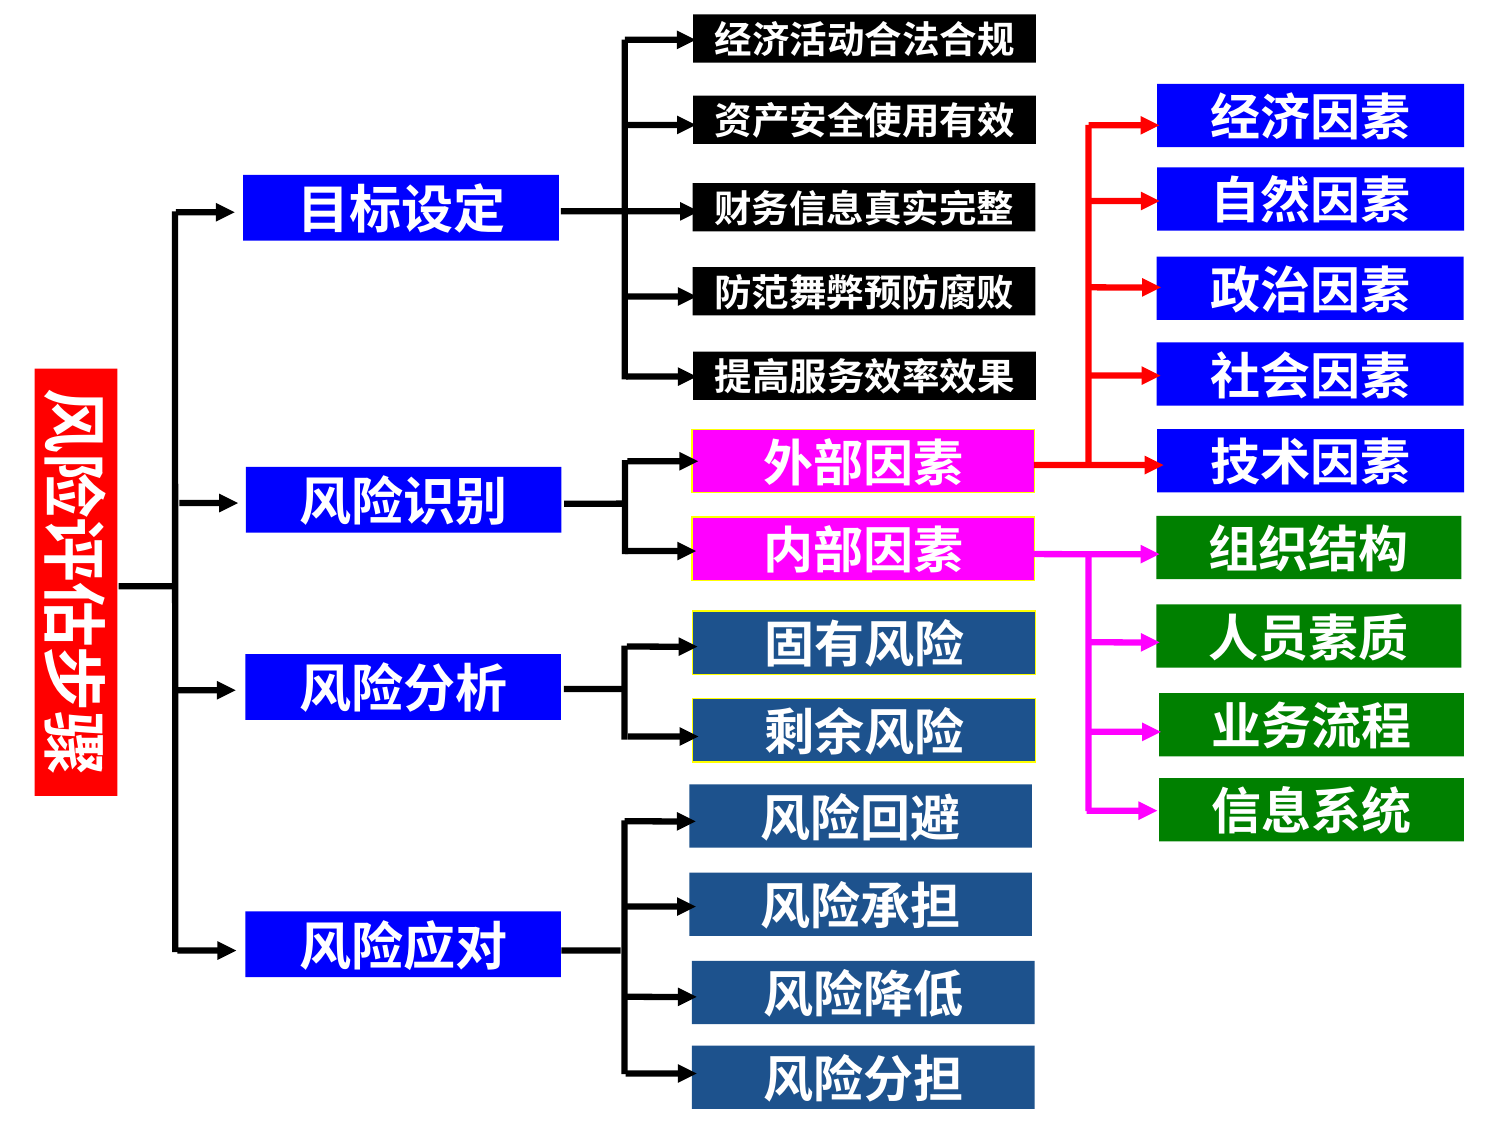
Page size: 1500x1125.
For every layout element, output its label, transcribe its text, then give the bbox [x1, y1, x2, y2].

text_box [692, 610, 1028, 764]
text_box 风险评估步骤 [34, 368, 113, 796]
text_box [1156, 515, 1465, 842]
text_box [689, 784, 1035, 1110]
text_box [560, 39, 700, 380]
text_box 风险分析 [245, 654, 558, 720]
text_box 风险识别 [245, 466, 558, 533]
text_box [561, 820, 697, 1075]
text_box 目标设定 [243, 174, 555, 241]
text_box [1156, 83, 1465, 493]
text_box 风险应对 [245, 911, 556, 978]
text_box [118, 211, 239, 953]
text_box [692, 14, 1037, 401]
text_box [1033, 553, 1162, 812]
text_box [563, 645, 699, 740]
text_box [563, 459, 699, 555]
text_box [1033, 124, 1164, 466]
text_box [691, 429, 1035, 582]
